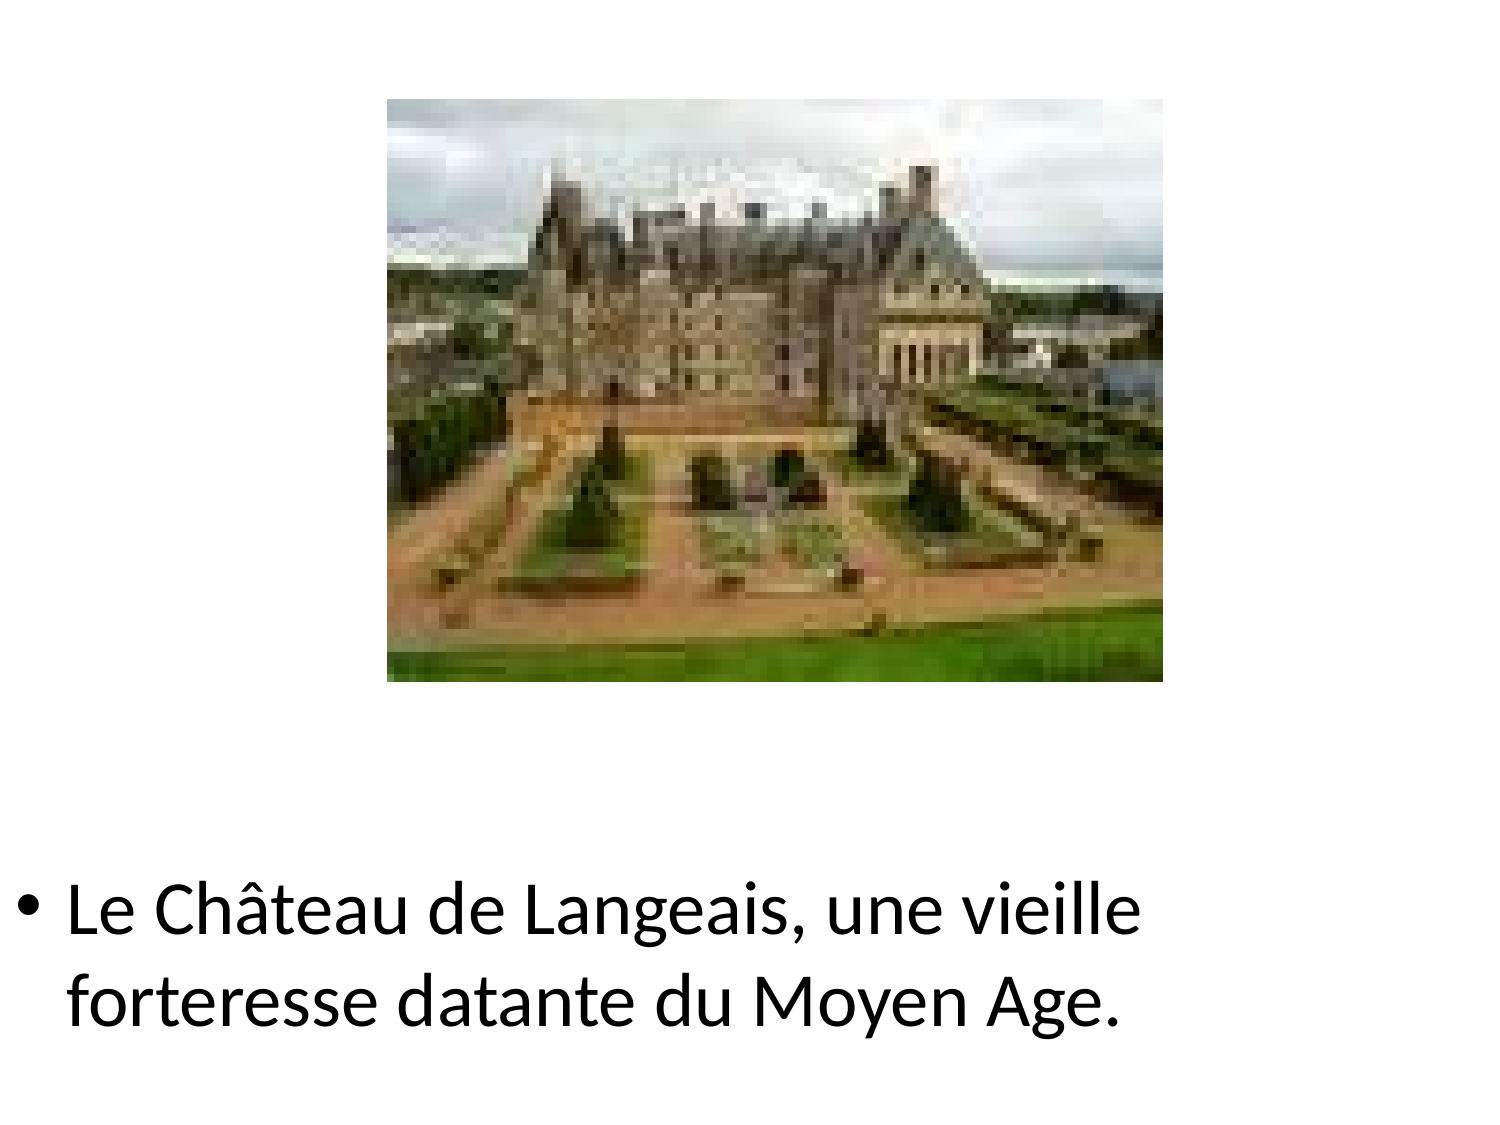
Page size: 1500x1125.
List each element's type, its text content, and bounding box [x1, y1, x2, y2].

list Le Château de Langeais, une vieille forteresse datante du Moyen Age. [0, 849, 1426, 1051]
picture [387, 99, 1163, 682]
